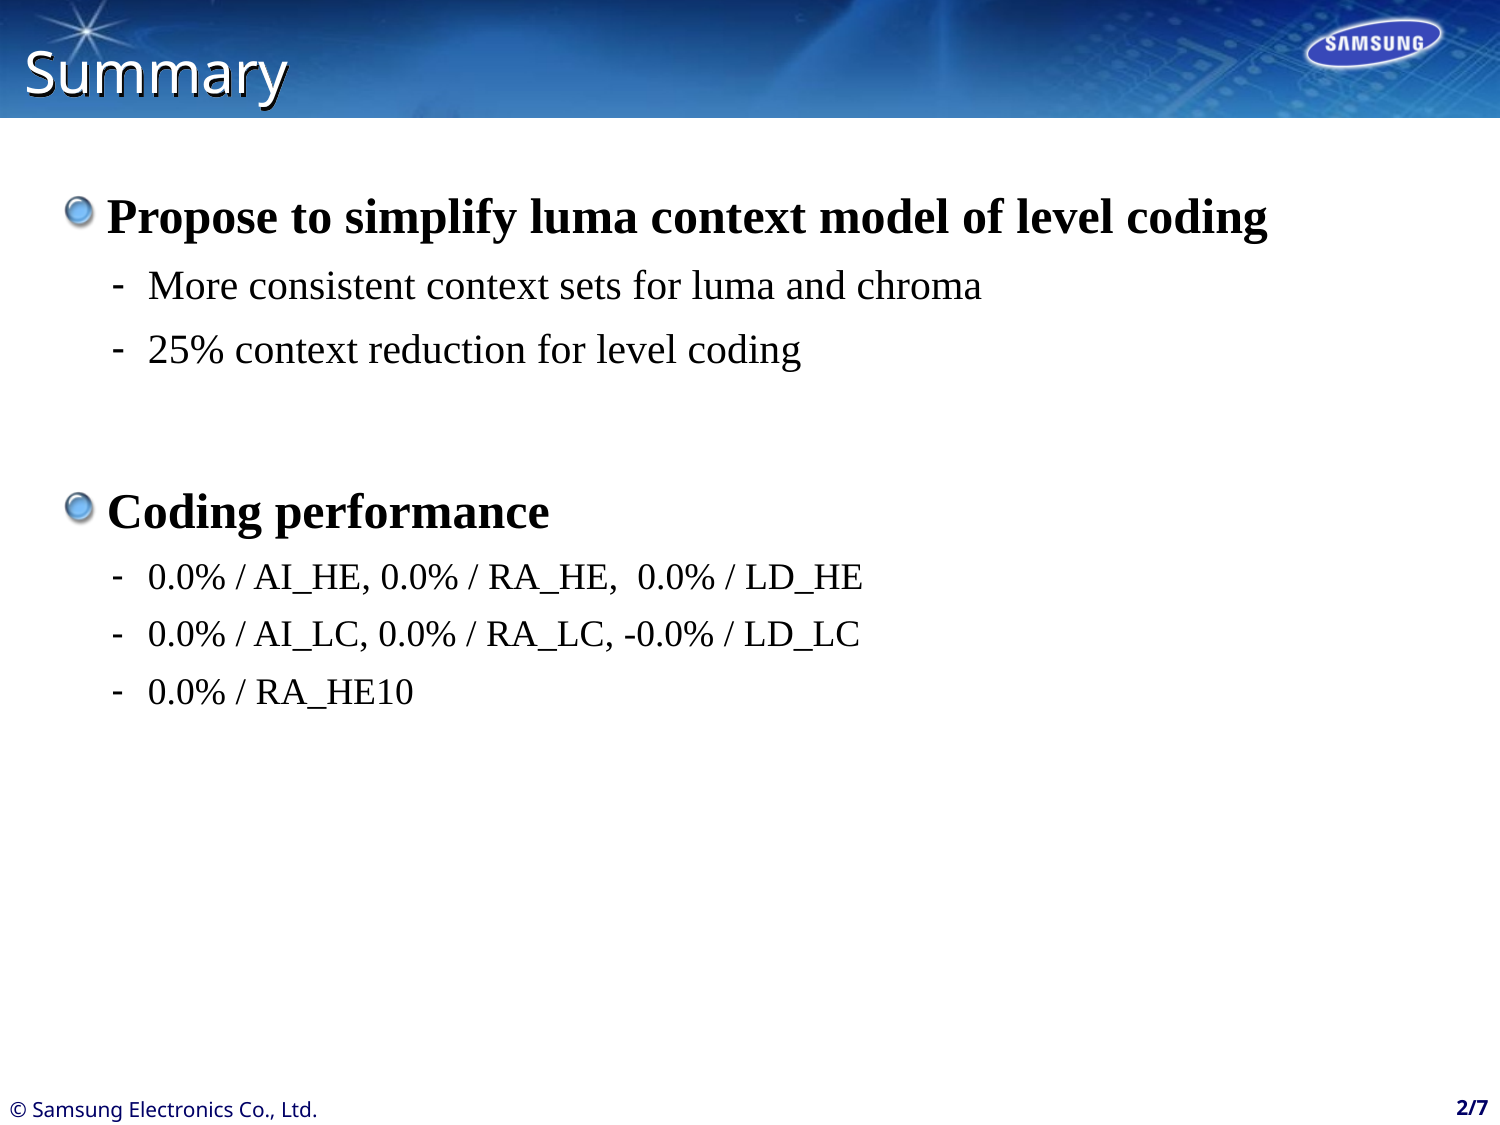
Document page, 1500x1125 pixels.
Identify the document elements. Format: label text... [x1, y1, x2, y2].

picture [0, 0, 1500, 118]
picture [63, 491, 97, 527]
picture [63, 195, 97, 231]
title Summary [9, 40, 1117, 114]
list Propose to simplify luma context model of level coding More consistent context sets for luma and chroma 25% context reduction for level coding Coding performance 0.0% / AI_HE, 0.0% / RA_HE, 0.0% / LD_HE 0.0% / AI_LC, 0.0% / RA_LC, -0.0% / LD_LC 0.0% / RA_HE10 [47, 160, 1474, 1071]
